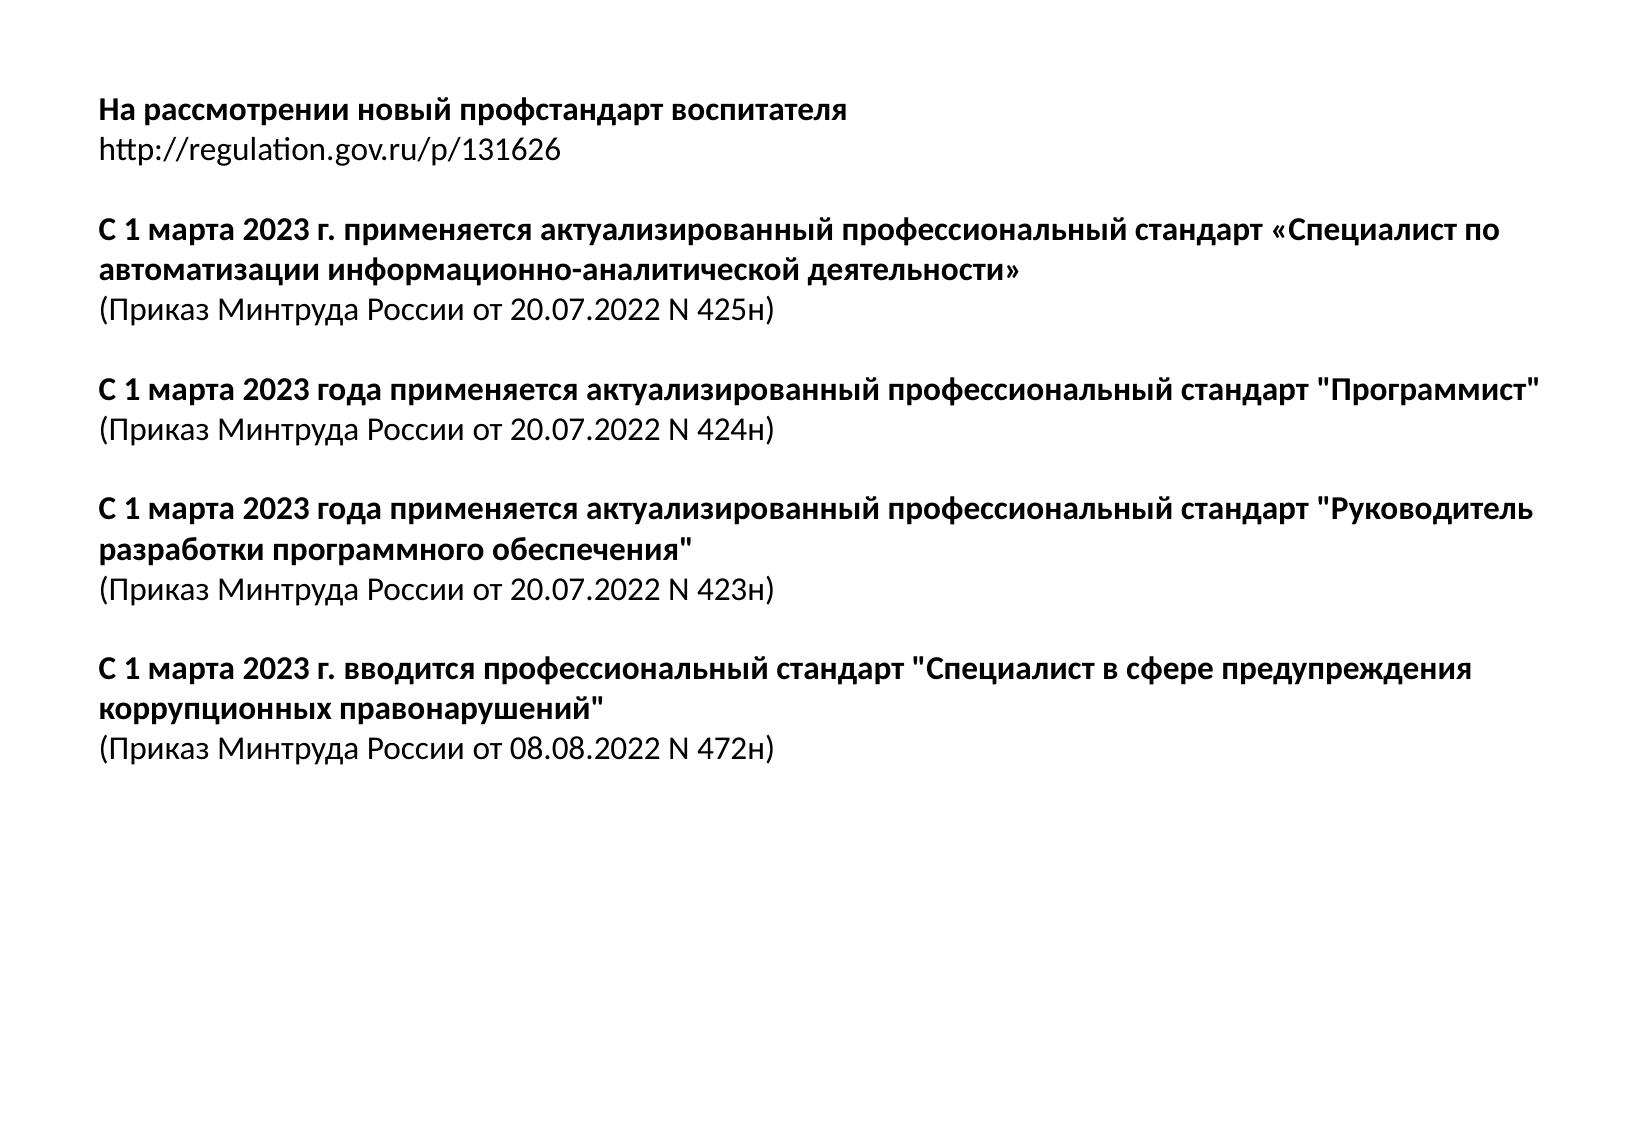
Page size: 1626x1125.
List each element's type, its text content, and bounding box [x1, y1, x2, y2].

text_box На рассмотрении новый профстандарт воспитателя http://regulation.gov.ru/p/131626 С 1 марта 2023 г. применяется актуализированный профессиональный стандарт «Специалист по автоматизации информационно-аналитической деятельности» (Приказ Минтруда России от 20.07.2022 N 425н) С 1 марта 2023 года применяется актуализированный профессиональный стандарт "Программист" (Приказ Минтруда России от 20.07.2022 N 424н) С 1 марта 2023 года применяется актуализированный профессиональный стандарт "Руководитель разработки программного обеспечения" (Приказ Минтруда России от 20.07.2022 N 423н) С 1 марта 2023 г. вводится профессиональный стандарт "Специалист в сфере предупреждения коррупционных правонарушений" (Приказ Минтруда России от 08.08.2022 N 472н) [83, 40, 1562, 814]
